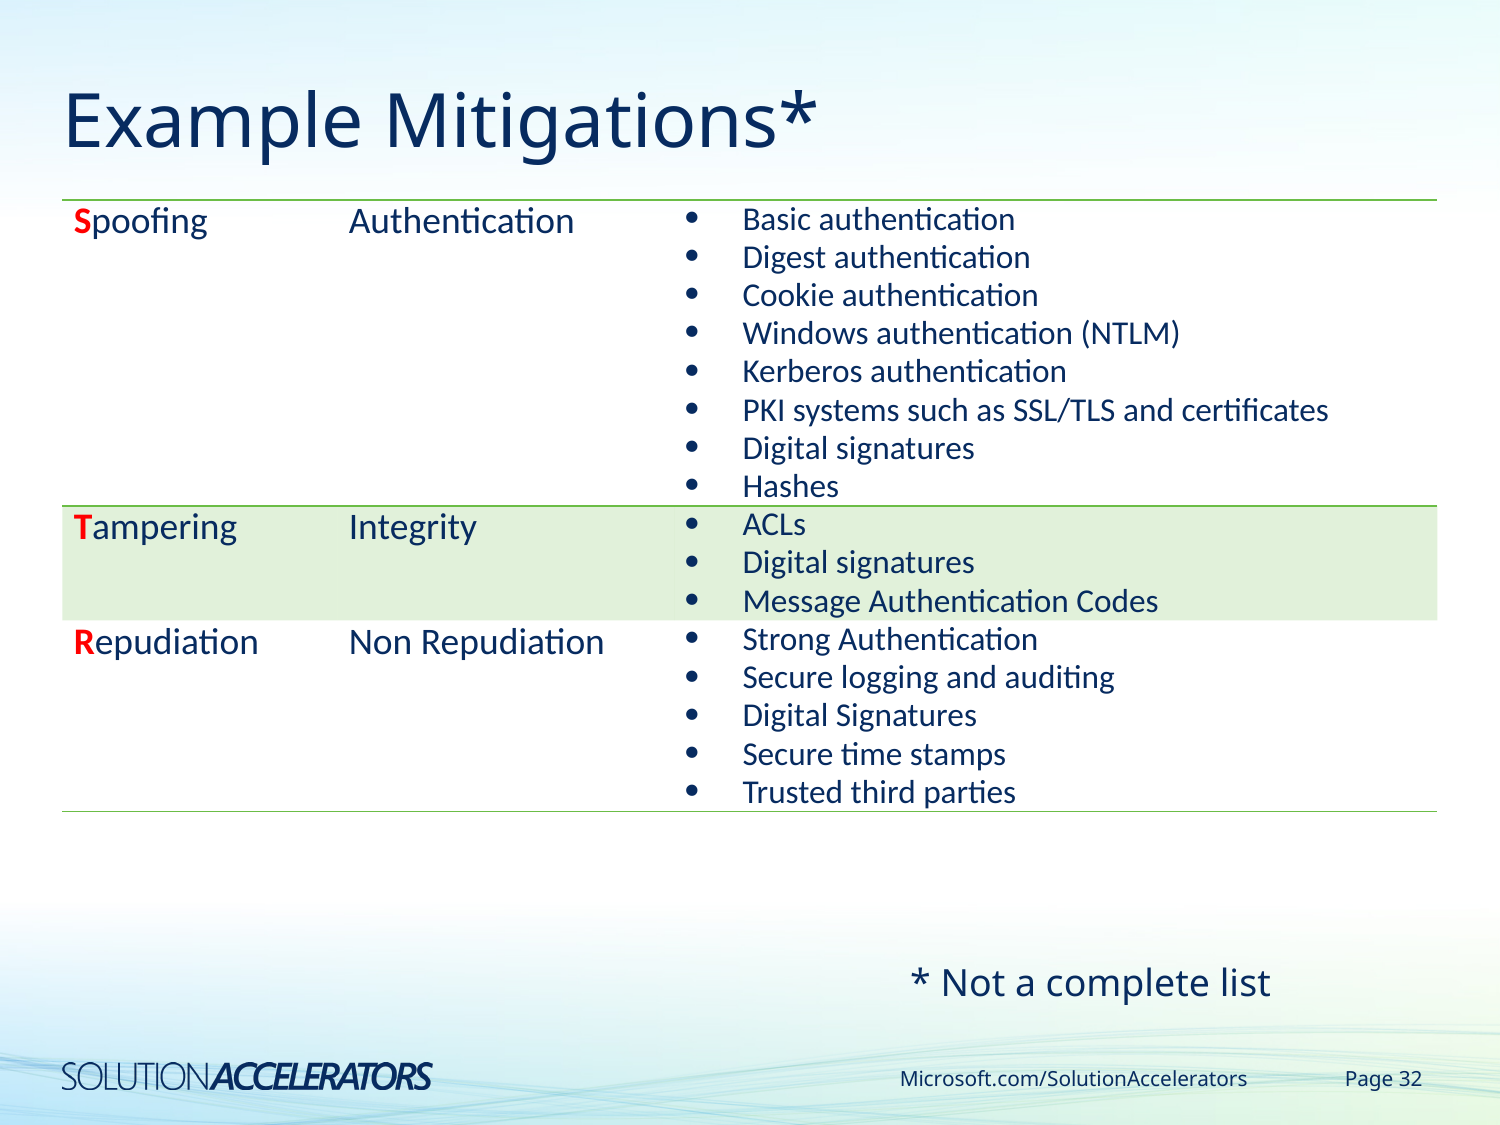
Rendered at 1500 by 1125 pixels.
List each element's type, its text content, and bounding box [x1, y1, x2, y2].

footer Microsoft.com/SolutionAccelerators [787, 1050, 1263, 1110]
table_header Spoofing [62, 201, 337, 505]
table_cell Tampering [62, 507, 337, 620]
table_cell Repudiation [62, 620, 337, 811]
slide_number Page 32 [1287, 1050, 1438, 1110]
picture [0, 0, 1500, 1125]
table_cell Integrity [337, 507, 675, 620]
table_cell Non Repudiation [337, 620, 675, 811]
title Example Mitigations* [62, 37, 1438, 163]
text_box * Not a complete list [895, 951, 1287, 1012]
table_cell Strong Authentication Secure logging and auditing Digital Signatures Secure time stamps Trusted third parties [675, 620, 1437, 811]
table_header Authentication [337, 201, 675, 505]
table_cell ACLs Digital signatures Message Authentication Codes [675, 507, 1437, 620]
table_header Basic authentication Digest authentication Cookie authentication Windows authentication (NTLM) Kerberos authentication PKI systems such as SSL/TLS and certificates Digital signatures Hashes [675, 201, 1437, 505]
